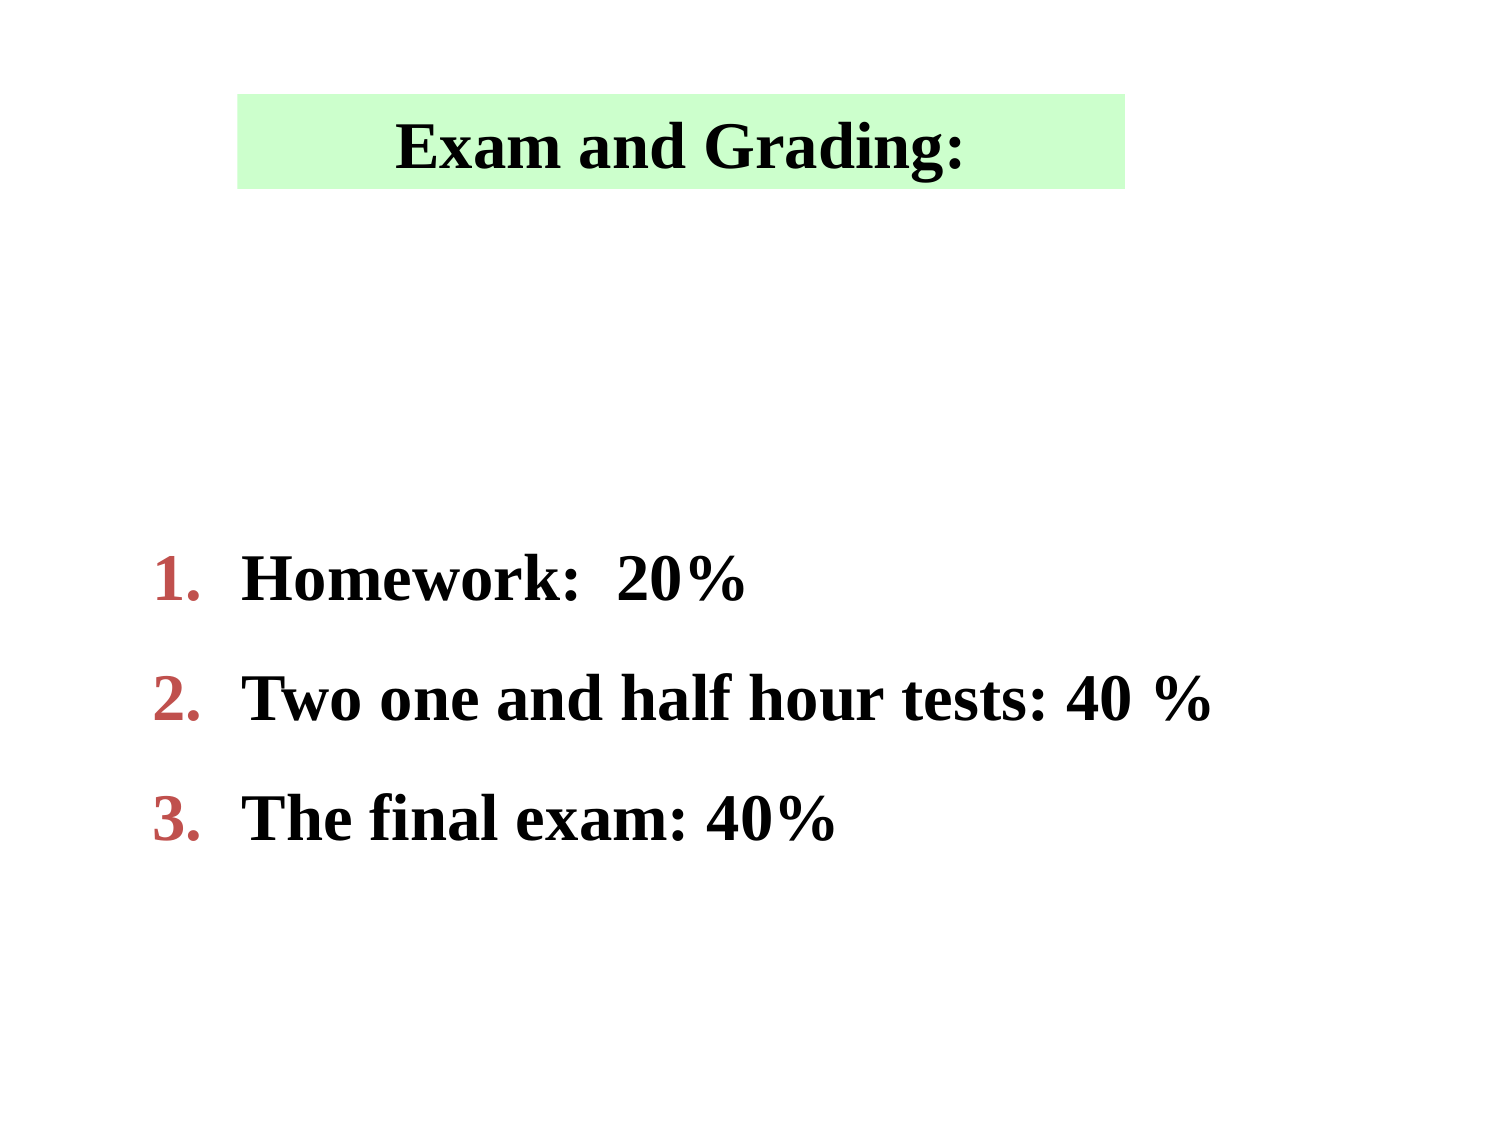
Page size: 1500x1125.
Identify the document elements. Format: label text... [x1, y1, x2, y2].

text_box Homework: 20% Two one and half hour tests: 40 % The final exam: 40% [137, 486, 1350, 862]
text_box Exam and Grading: [237, 94, 1125, 189]
